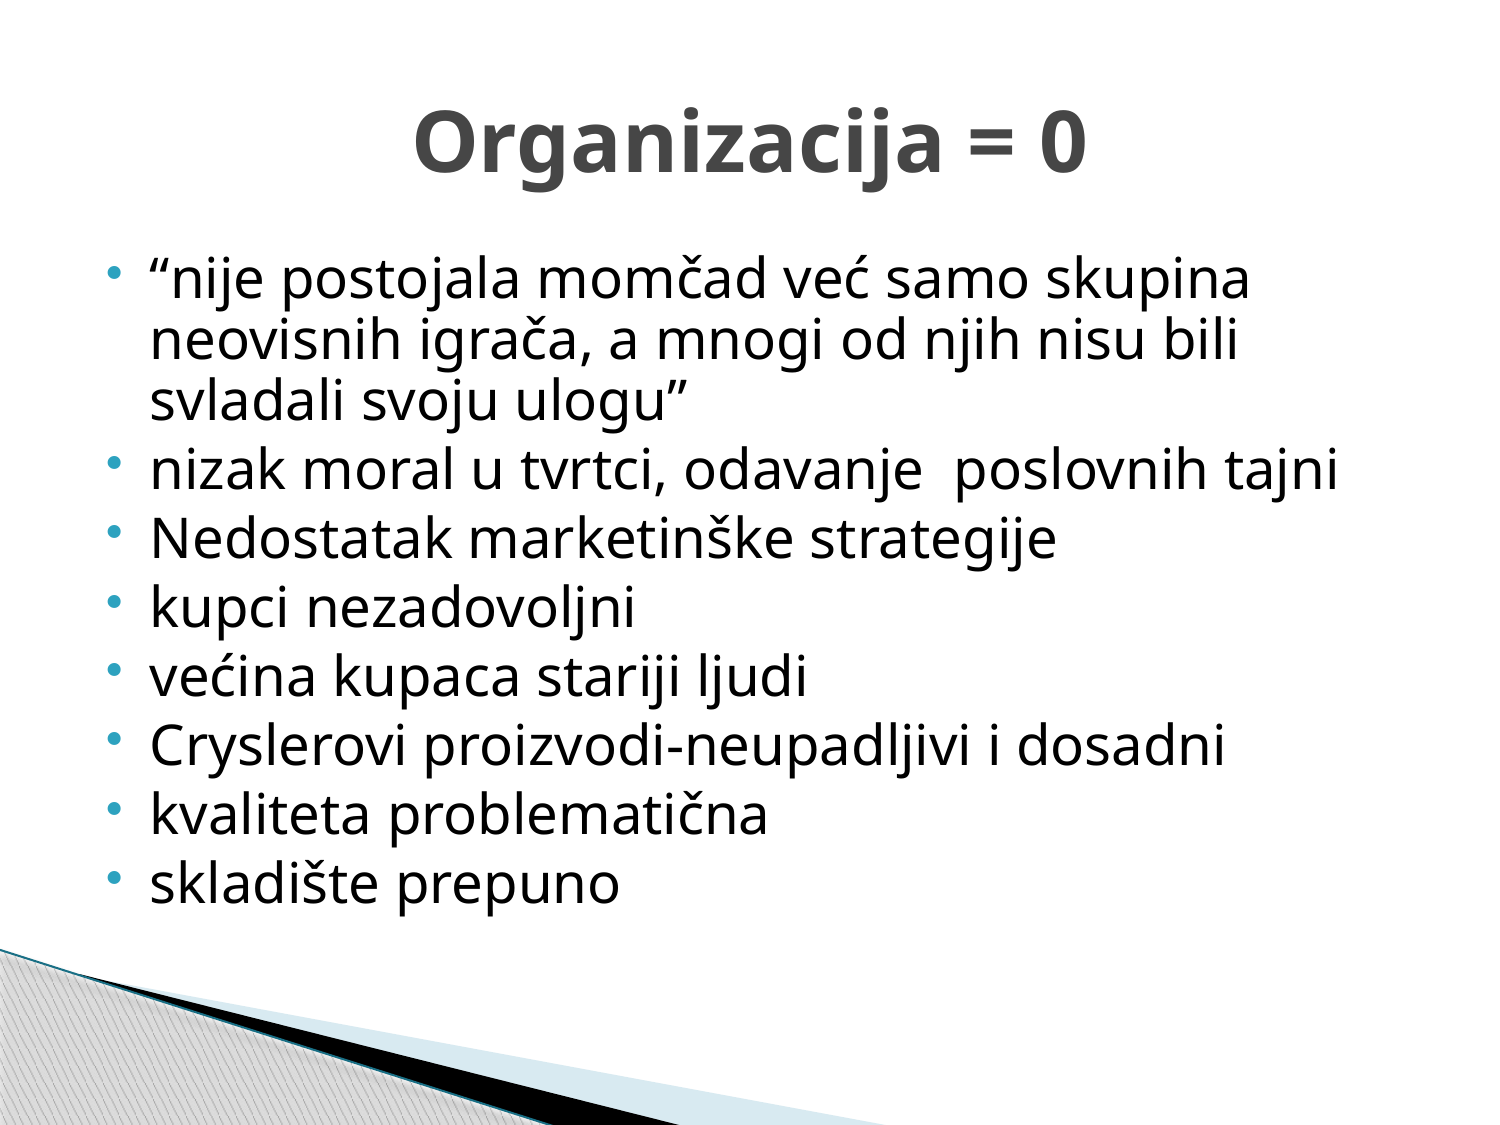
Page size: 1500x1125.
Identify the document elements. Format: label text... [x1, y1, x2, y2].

list “nije postojala momčad već samo skupina neovisnih igrača, a mnogi od njih nisu bili svladali svoju ulogu” nizak moral u tvrtci, odavanje poslovnih tajni Nedostatak marketinške strategije kupci nezadovoljni većina kupaca stariji ljudi Cryslerovi proizvodi-neupadljivi i dosadni kvaliteta problematična skladište prepuno [74, 242, 1426, 986]
title Organizacija = 0 [75, 45, 1425, 233]
